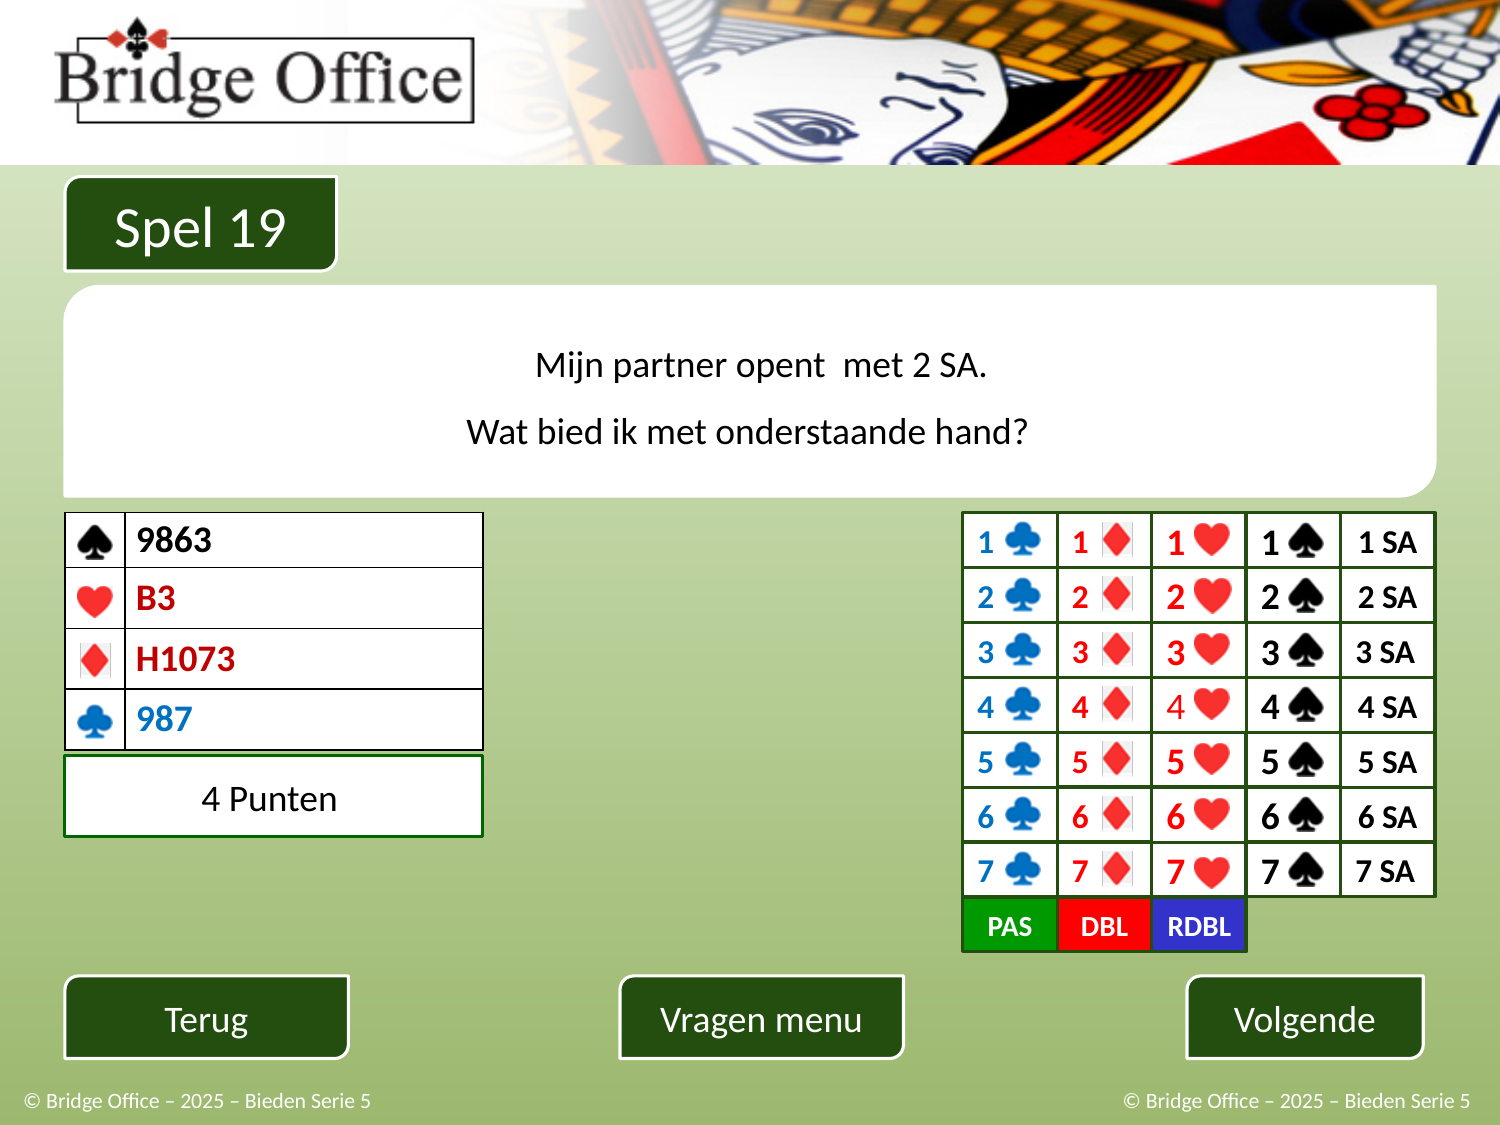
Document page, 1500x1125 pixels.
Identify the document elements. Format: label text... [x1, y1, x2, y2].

text_box DBL [1059, 898, 1153, 953]
table_cell 987 [126, 690, 482, 749]
text_box 1 [961, 511, 1059, 569]
text_box 3 [1150, 621, 1245, 676]
picture [0, 0, 1500, 166]
text_box 1 [1059, 511, 1153, 569]
text_box 6 [1056, 786, 1150, 841]
text_box 6 [1150, 786, 1245, 841]
picture [1288, 521, 1325, 558]
picture [1099, 522, 1135, 558]
text_box 2 [1153, 569, 1245, 621]
picture [1004, 796, 1041, 833]
text_box 5 [1248, 734, 1339, 786]
picture [1099, 741, 1135, 778]
text_box 5 [961, 734, 1059, 786]
text_box 2 [961, 569, 1056, 621]
picture [77, 703, 114, 740]
table_header [66, 513, 124, 567]
picture [1099, 631, 1135, 668]
text_box Vragen menu [618, 974, 906, 1061]
picture [77, 643, 114, 679]
picture [1288, 686, 1324, 723]
text_box 5 [1059, 734, 1153, 786]
text_box [63, 284, 1437, 498]
table_cell [66, 568, 124, 628]
text_box 7 [1056, 841, 1150, 898]
picture [1004, 631, 1041, 668]
text_box 5 [1153, 734, 1248, 786]
text_box 7 [1150, 841, 1245, 898]
text_box 1 [1245, 511, 1342, 569]
text_box RDBL [1153, 898, 1248, 953]
picture [1288, 796, 1324, 832]
picture [1099, 576, 1135, 613]
picture [1099, 686, 1135, 723]
text_box 6 [1245, 786, 1339, 841]
text_box 5 SA [1339, 734, 1437, 786]
picture [1193, 578, 1232, 614]
picture [1193, 523, 1230, 556]
text_box © Bridge Office – 2025 – Bieden Serie 5 [1107, 1079, 1500, 1121]
picture [1004, 521, 1041, 558]
picture [1288, 576, 1324, 613]
text_box 4 [1150, 676, 1245, 734]
table_header 9863 [126, 513, 482, 567]
picture [1004, 686, 1041, 723]
picture [1193, 798, 1230, 830]
picture [1004, 851, 1041, 887]
table_cell H1073 [126, 629, 482, 688]
text_box 7 [961, 841, 1056, 896]
picture [1194, 633, 1230, 666]
table_cell B3 [126, 568, 482, 628]
text_box © Bridge Office – 2025 – Bieden Serie 5 [8, 1079, 393, 1121]
text_box 3 SA [1339, 621, 1437, 676]
picture [1288, 851, 1324, 887]
text_box 2 SA [1339, 569, 1437, 621]
picture [77, 524, 114, 561]
picture [1099, 851, 1135, 887]
text_box Wat bied ik met onderstaande hand? [451, 399, 1072, 460]
table_cell [66, 629, 124, 688]
text_box 1 [1153, 511, 1245, 569]
text_box 1 SA [1342, 511, 1437, 569]
picture [1193, 857, 1230, 890]
text_box 3 [1056, 621, 1150, 676]
text_box Volgende [1185, 974, 1425, 1061]
text_box Mijn partner opent met 2 SA. [508, 332, 1015, 393]
table_cell [66, 690, 124, 749]
text_box 4 SA [1339, 676, 1437, 734]
picture [1004, 741, 1041, 778]
text_box Terug [63, 974, 350, 1061]
text_box 4 Punten [63, 754, 484, 838]
text_box 6 [961, 786, 1056, 841]
text_box 3 [961, 621, 1056, 676]
picture [1004, 576, 1041, 613]
text_box Spel 19 [63, 178, 339, 273]
picture [1193, 688, 1230, 721]
picture [1288, 631, 1324, 668]
picture [1099, 796, 1135, 833]
text_box 2 [1245, 569, 1339, 621]
text_box 3 [1245, 621, 1339, 676]
text_box 4 [961, 676, 1059, 734]
text_box 6 SA [1339, 786, 1437, 844]
text_box 2 [1056, 569, 1153, 621]
text_box 4 [1245, 676, 1339, 734]
text_box 7 [1245, 841, 1339, 898]
text_box 7 SA [1339, 844, 1437, 898]
picture [77, 585, 114, 618]
text_box PAS [961, 896, 1059, 953]
text_box 4 [1059, 676, 1150, 734]
picture [1193, 743, 1230, 776]
picture [1288, 741, 1324, 778]
